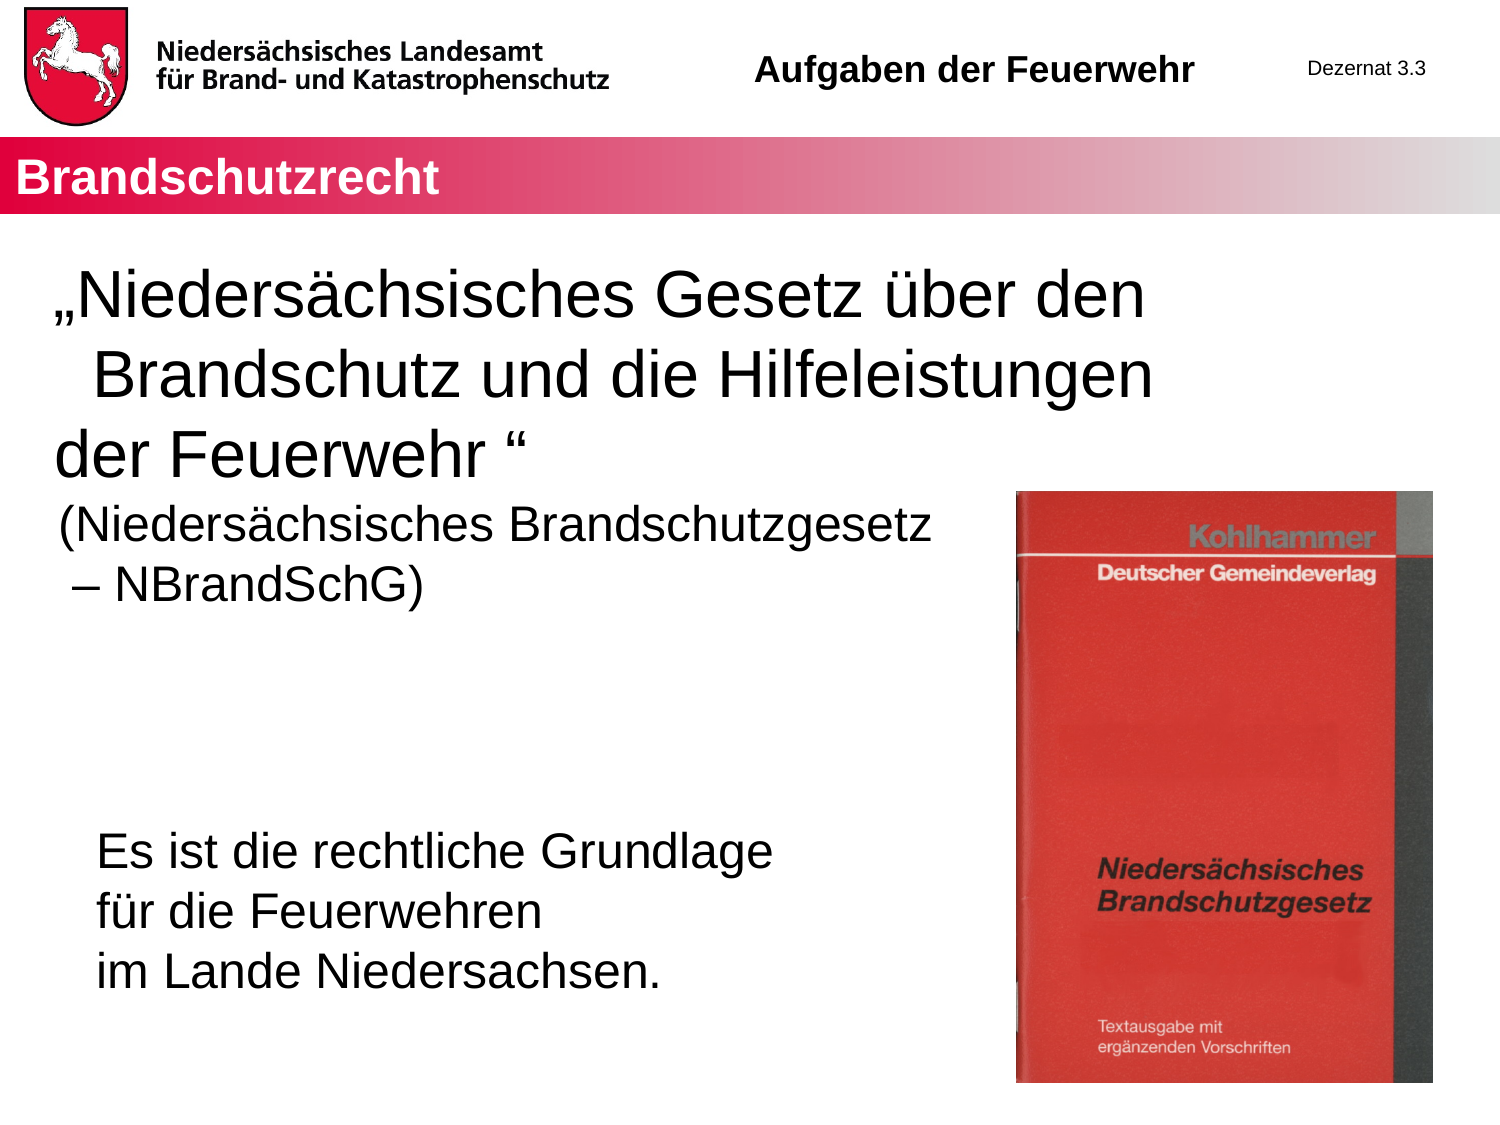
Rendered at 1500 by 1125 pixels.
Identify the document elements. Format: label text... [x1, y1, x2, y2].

picture [1016, 491, 1433, 1083]
picture [24, 7, 609, 127]
text_box „Niedersächsisches Gesetz über den Brandschutz und die Hilfeleistungen der Feuerwehr “ (Niedersächsisches Brandschutzgesetz – NBrandSchG) [0, 243, 1500, 314]
title Brandschutzrecht [0, 137, 1098, 208]
text_box Es ist die rechtliche Grundlage für die Feuerwehren im Lande Niedersachsen. [81, 810, 797, 1006]
text_box „Niedersächsisches Gesetz über den Brandschutz und die Hilfeleistungen der Feuerwehr “ (Niedersächsisches Brandschutzgesetz – NBrandSchG) [0, 315, 1500, 619]
